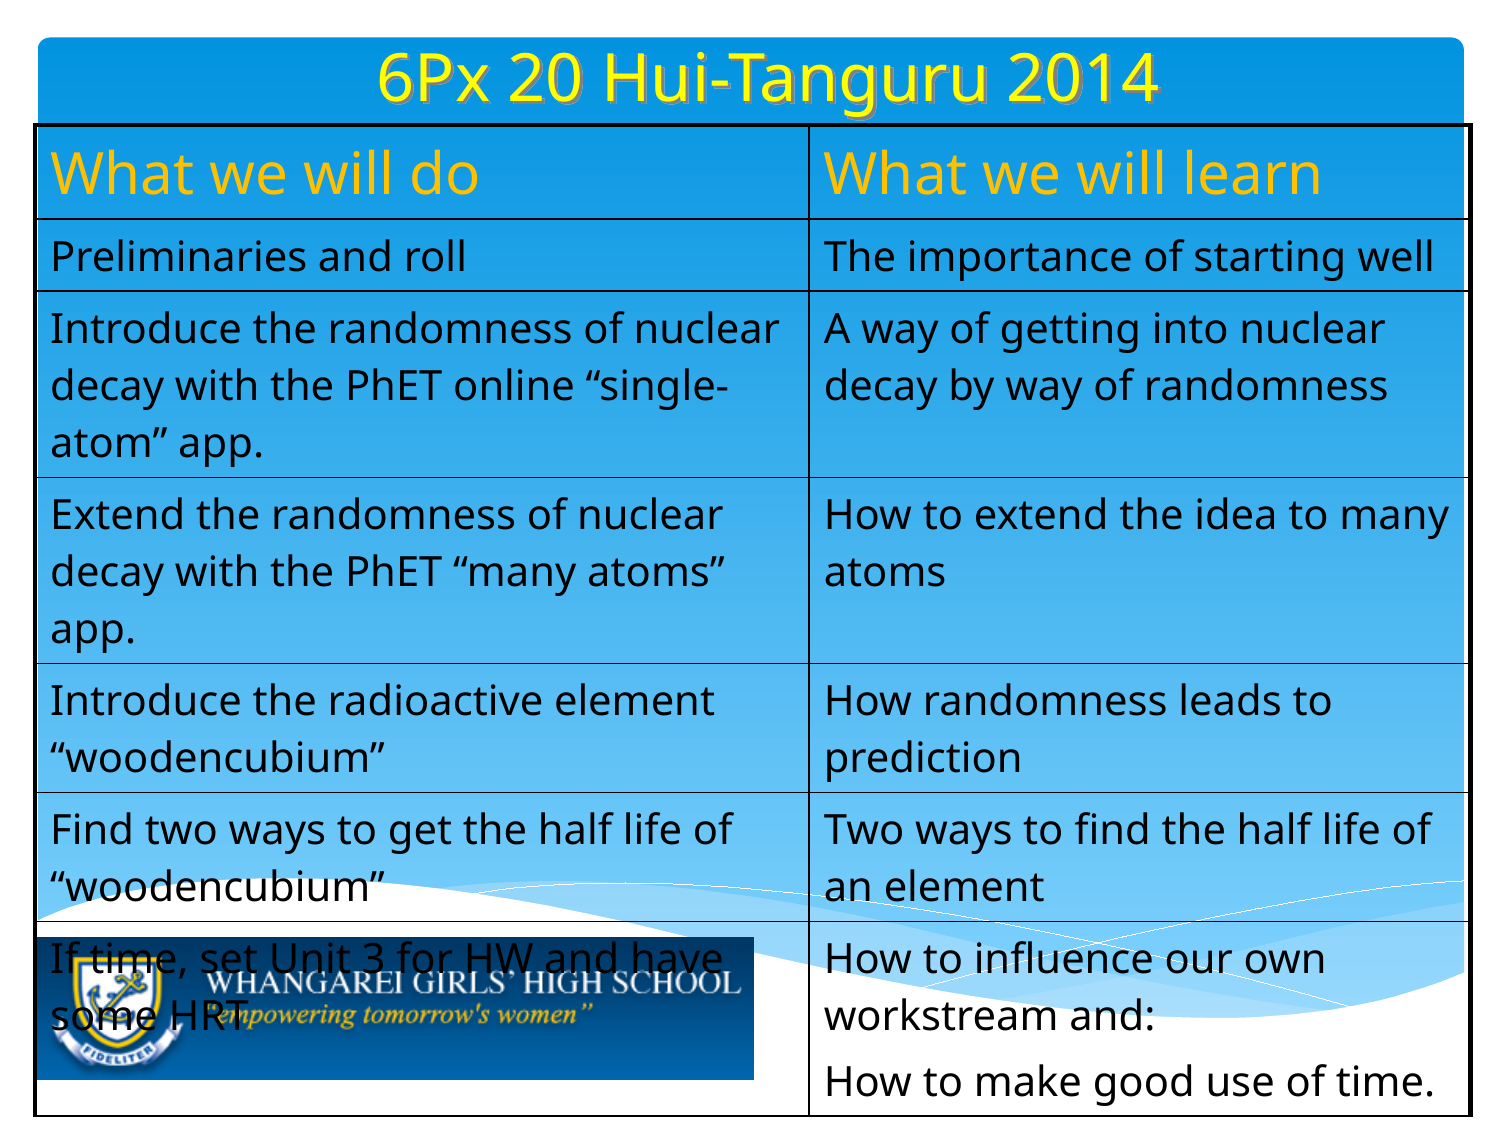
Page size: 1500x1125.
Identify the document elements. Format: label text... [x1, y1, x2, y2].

table_cell Two ways to find the half life of an element [810, 793, 1468, 921]
table_cell How to extend the idea to many atoms [810, 478, 1468, 663]
table_cell Introduce the randomness of nuclear decay with the PhET online “single-atom” app. [37, 292, 808, 477]
table_header What we will do [37, 127, 808, 218]
table_cell If time, set Unit 3 for HW and have some HRT [37, 922, 808, 1115]
table_cell Introduce the radioactive element “woodencubium” [37, 664, 808, 792]
picture [37, 937, 754, 1080]
table_cell Find two ways to get the half life of “woodencubium” [37, 793, 808, 921]
table_cell Extend the randomness of nuclear decay with the PhET “many atoms” app. [37, 478, 808, 663]
table_cell How randomness leads to prediction [810, 664, 1468, 792]
table_header What we will learn [810, 127, 1468, 218]
table_cell The importance of starting well [810, 220, 1468, 290]
table_cell A way of getting into nuclear decay by way of randomness [810, 292, 1468, 477]
text_box 6Px 20 Hui-Tanguru 2014 [162, 24, 1375, 123]
table_cell Preliminaries and roll [37, 220, 808, 290]
table_cell How to influence our own workstream and: How to make good use of time. [810, 922, 1468, 1115]
